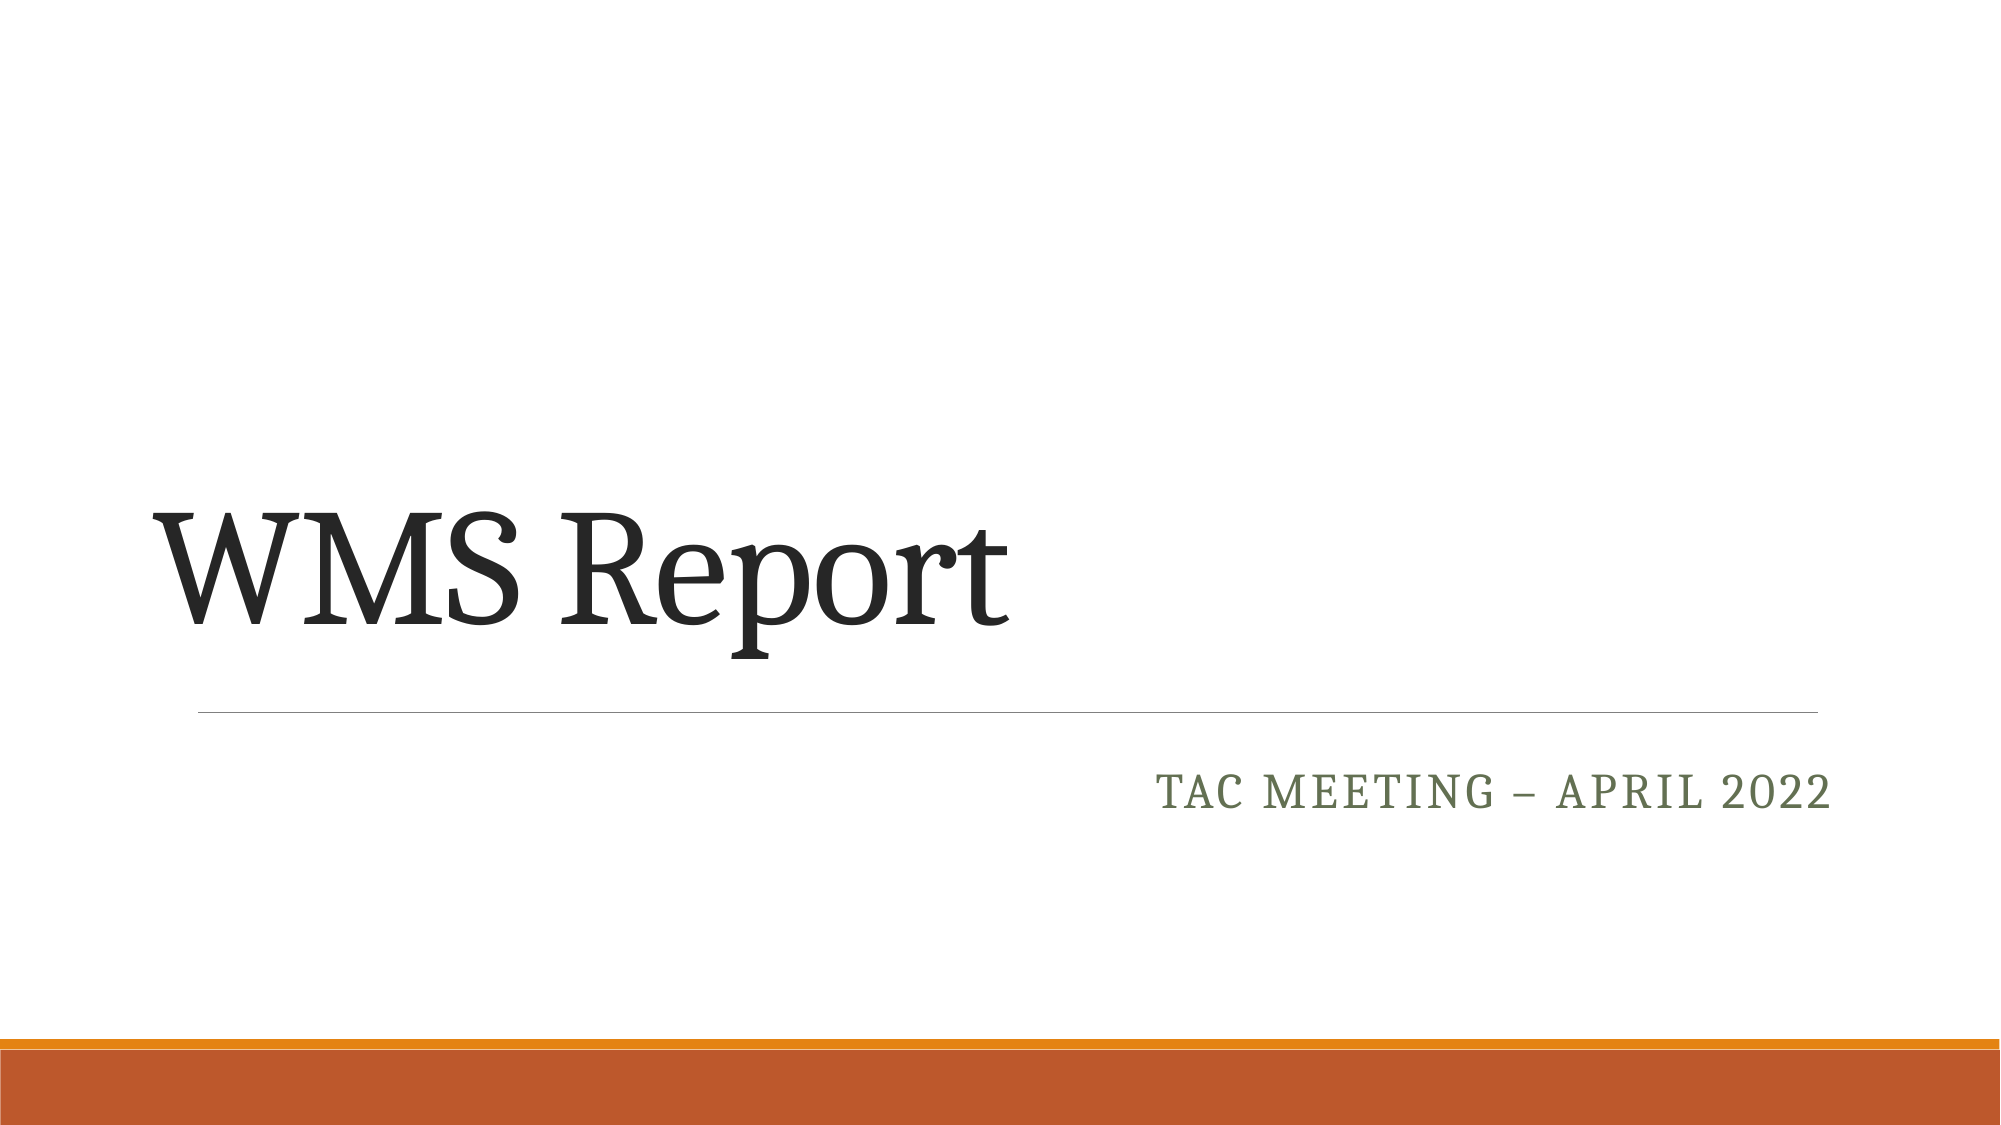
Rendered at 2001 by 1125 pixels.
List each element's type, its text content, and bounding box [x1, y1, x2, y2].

title WMS Report [137, 179, 1861, 667]
subtitle TAC Meeting – April 2022 [971, 757, 1862, 929]
